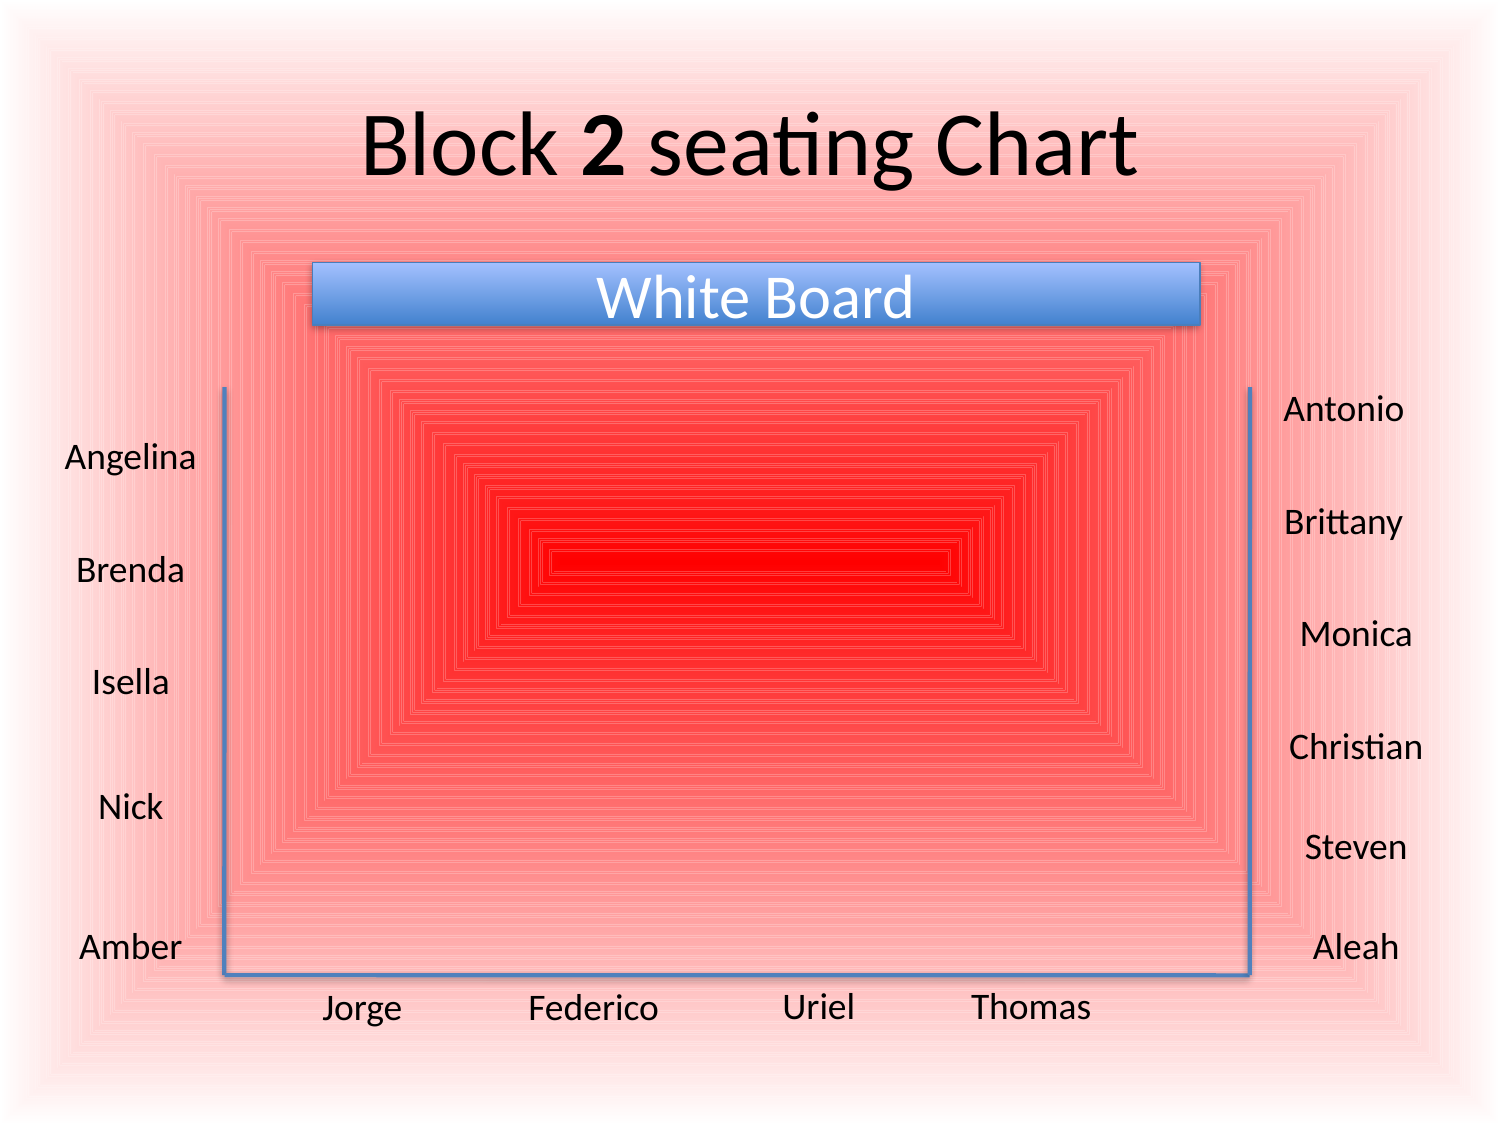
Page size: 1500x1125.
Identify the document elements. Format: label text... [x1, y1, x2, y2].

text_box Thomas [937, 984, 1125, 1035]
text_box Jorge [268, 984, 457, 1036]
text_box Federico [500, 984, 688, 1036]
text_box Isella [37, 649, 218, 710]
text_box Amber [37, 914, 218, 975]
text_box Aleah [1262, 914, 1450, 975]
text_box White Board [312, 262, 1201, 326]
text_box Brenda [36, 537, 218, 598]
text_box Nick [37, 774, 218, 835]
text_box Uriel [725, 984, 913, 1035]
title Block 2 seating Chart [75, 45, 1425, 233]
text_box Antonio [1250, 376, 1438, 437]
text_box Brittany [1255, 489, 1438, 550]
text_box Christian [1262, 714, 1450, 775]
text_box Monica [1262, 601, 1450, 662]
text_box Angelina [36, 424, 218, 485]
text_box Steven [1262, 814, 1450, 875]
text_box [224, 386, 1251, 976]
